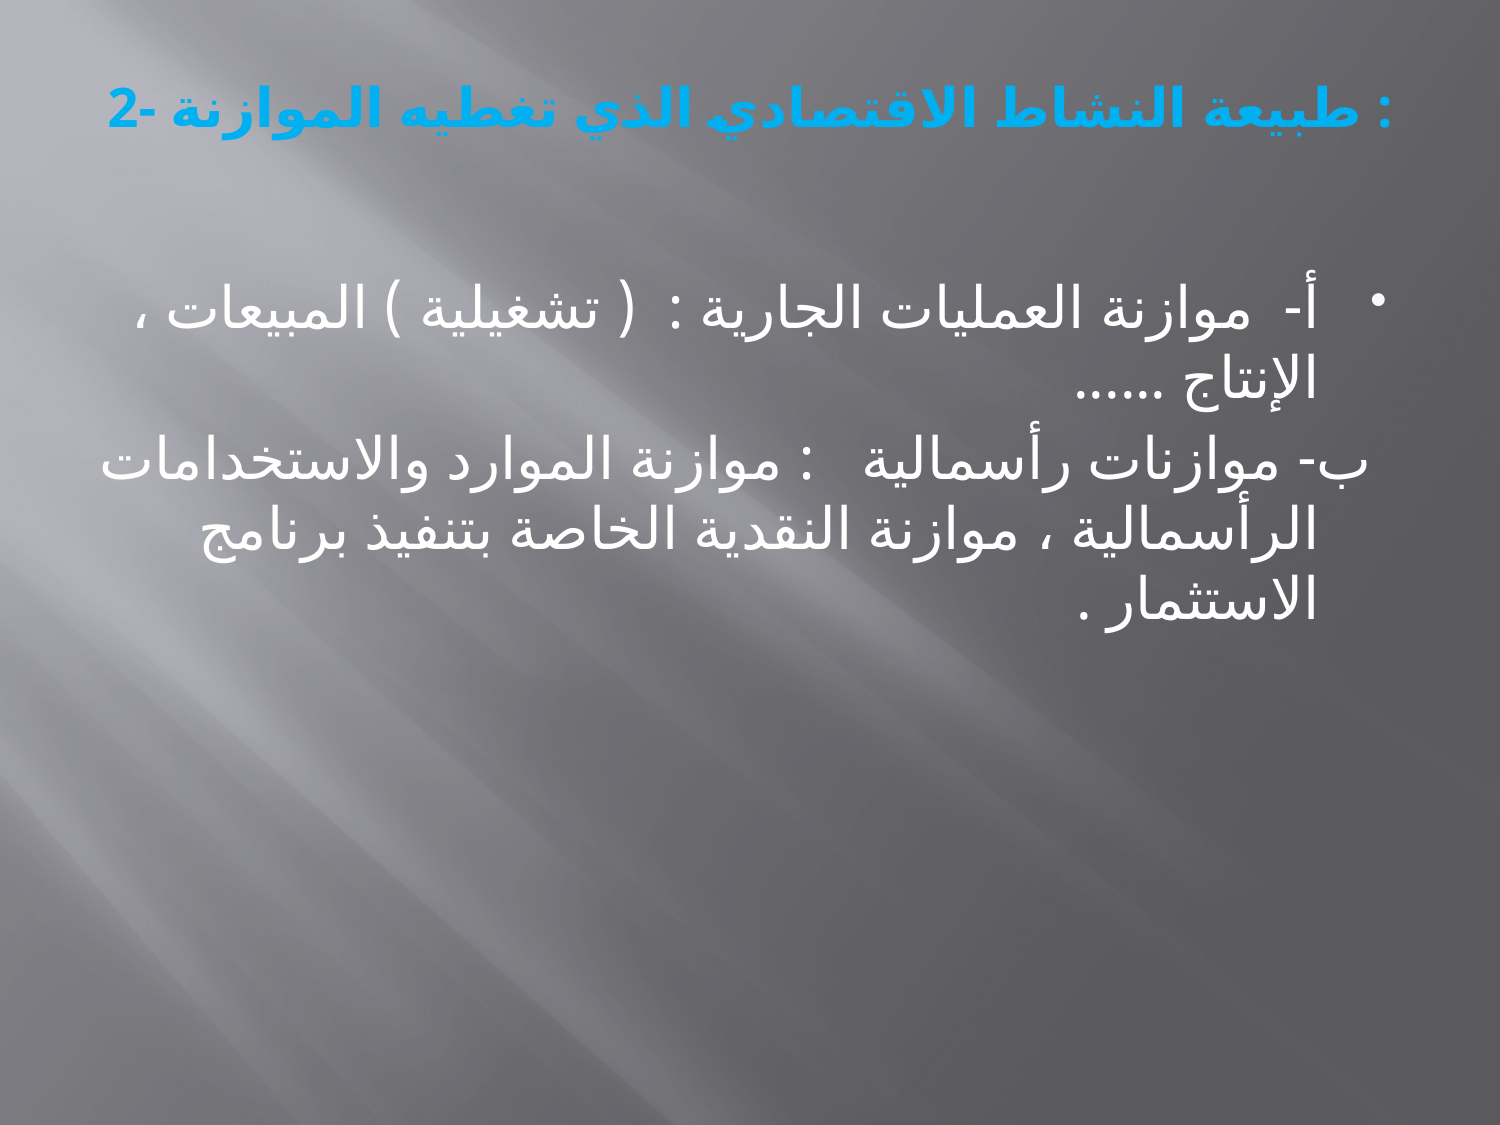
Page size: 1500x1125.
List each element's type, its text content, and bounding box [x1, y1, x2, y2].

title 2- طبيعة النشاط الاقتصادي الذي تغطيه الموازنة : [75, 45, 1425, 233]
list أ- موازنة العمليات الجارية : ( تشغيلية ) المبيعات ، الإنتاج ...... ب- موازنات رأسمالية : موازنة الموارد والاستخدامات الرأسمالية ، موازنة النقدية الخاصة بتنفيذ برنامج الاستثمار . [75, 262, 1425, 1035]
